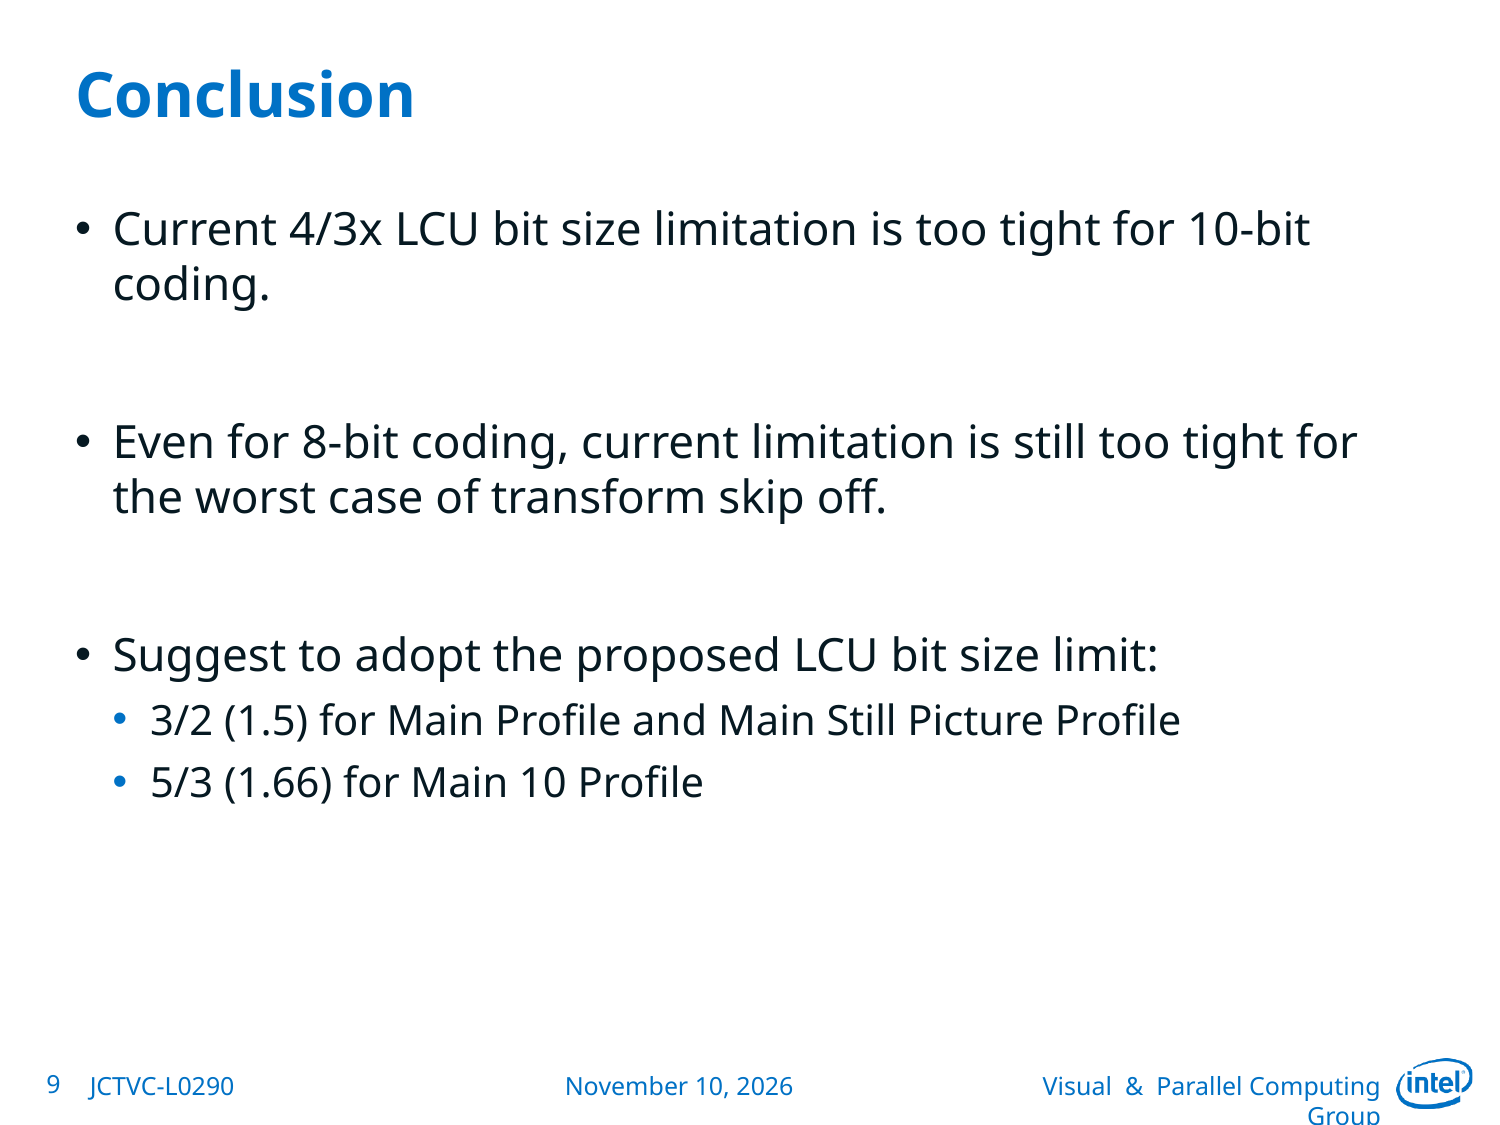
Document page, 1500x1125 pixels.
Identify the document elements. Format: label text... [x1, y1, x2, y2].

picture [1396, 1058, 1473, 1109]
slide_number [549, 1062, 844, 1109]
slide_number 9 [0, 1062, 75, 1109]
title Conclusion [75, 67, 1425, 175]
list Current 4/3x LCU bit size limitation is too tight for 10-bit coding. Even for 8-bit coding, current limitation is still too tight for the worst case of transform skip off. Suggest to adopt the proposed LCU bit size limit: 3/2 (1.5) for Main Profile and Main Still Picture Profile 5/3 (1.66) for Main 10 Profile [75, 200, 1425, 975]
footer JCTVC-L0290 [75, 1062, 549, 1109]
